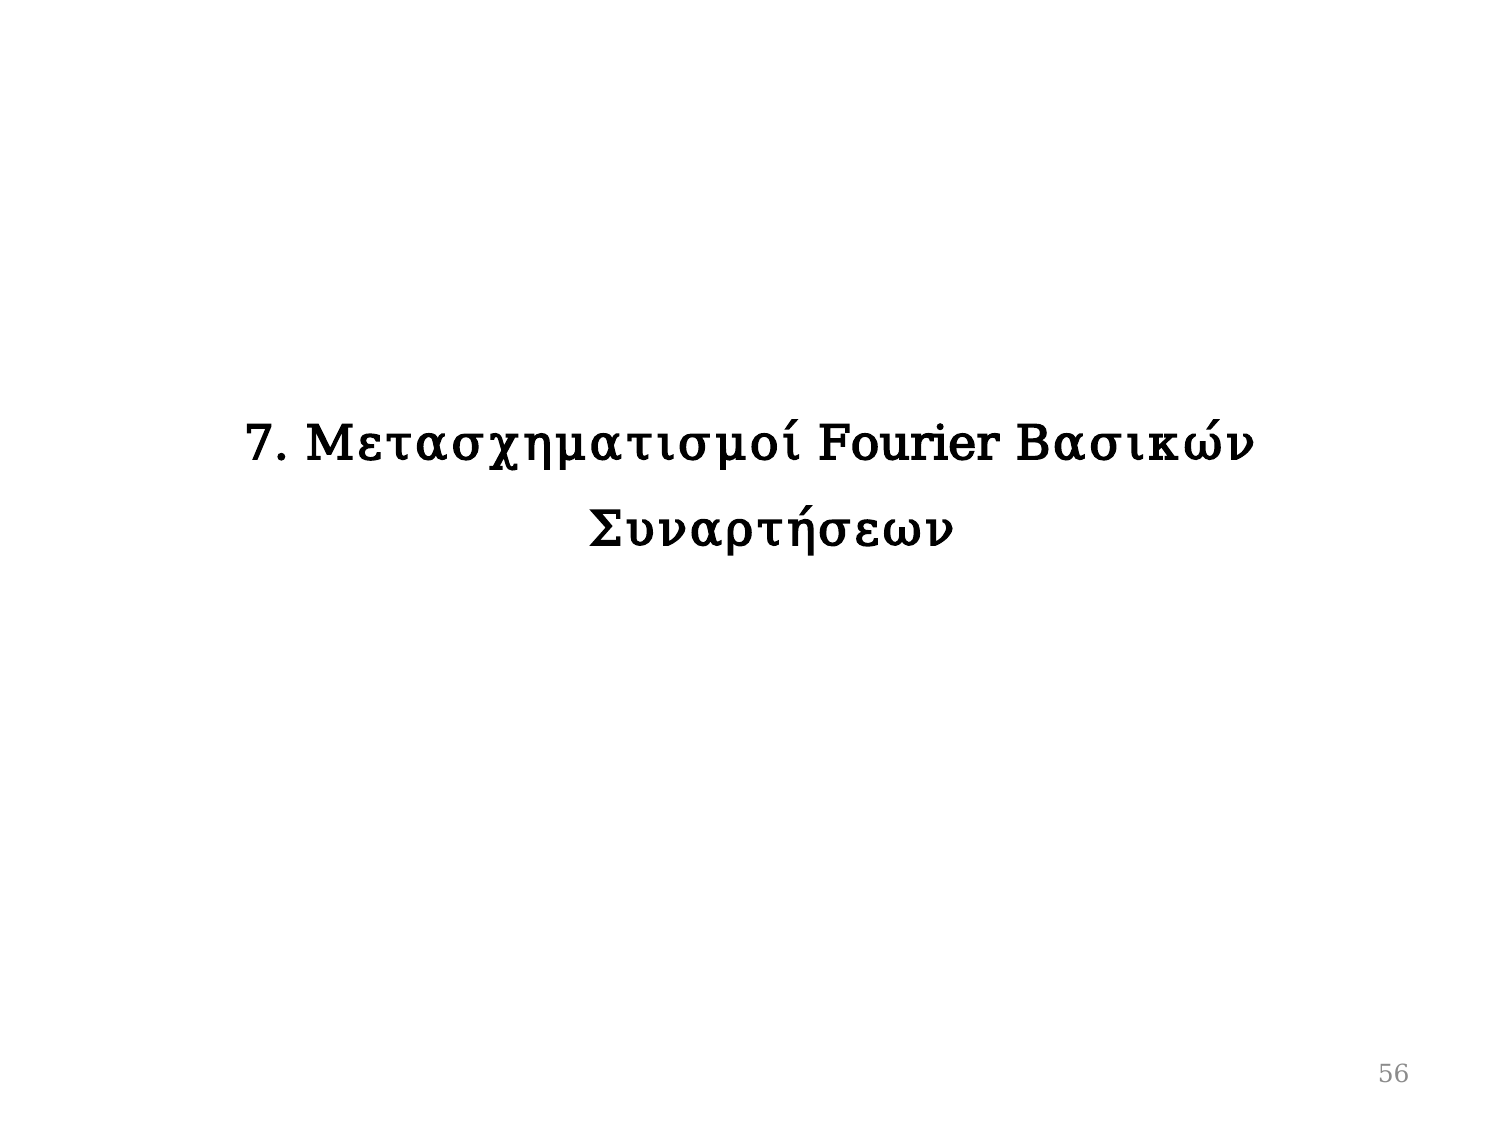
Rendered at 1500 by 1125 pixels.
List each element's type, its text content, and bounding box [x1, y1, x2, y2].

slide_number 56 [1074, 1042, 1425, 1103]
title 7. Μετασχηματισμοί Fourier Βασικών Συναρτήσεων [75, 375, 1425, 563]
